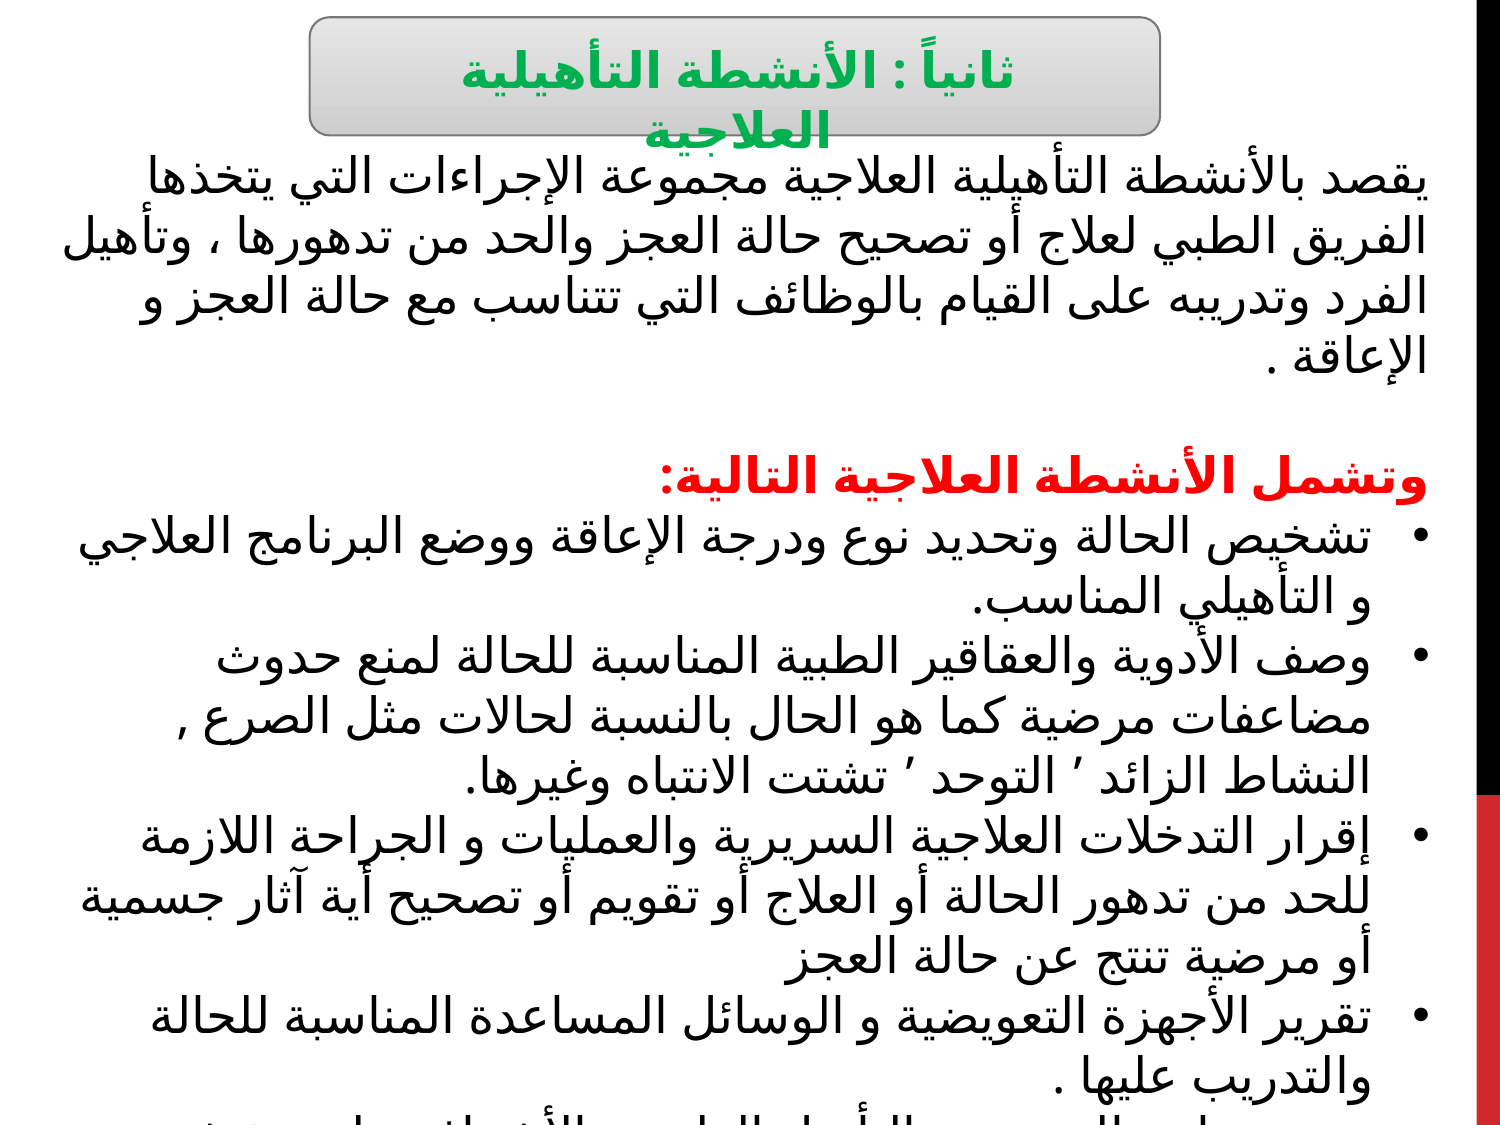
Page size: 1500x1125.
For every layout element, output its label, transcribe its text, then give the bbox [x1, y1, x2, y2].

text_box يقصد بالأنشطة التأهيلية العلاجية مجموعة الإجراءات التي يتخذها الفريق الطبي لعلاج أو تصحيح حالة العجز والحد من تدهورها ، وتأهيل الفرد وتدريبه على القيام بالوظائف التي تتناسب مع حالة العجز و الإعاقة . وتشمل الأنشطة العلاجية التالية: تشخيص الحالة وتحديد نوع ودرجة الإعاقة ووضع البرنامج العلاجي و التأهيلي المناسب. وصف الأدوية والعقاقير الطبية المناسبة للحالة لمنع حدوث مضاعفات مرضية كما هو الحال بالنسبة لحالات مثل الصرع , النشاط الزائد ’ التوحد ’ تشتت الانتباه وغيرها. إقرار التدخلات العلاجية السريرية والعمليات و الجراحة اللازمة للحد من تدهور الحالة أو العلاج أو تقويم أو تصحيح أية آثار جسمية أو مرضية تنتج عن حالة العجز تقرير الأجهزة التعويضية و الوسائل المساعدة المناسبة للحالة والتدريب عليها . وضع برنامج التدريب و التأهيل الطبي و الأشراف على تنفيذه من جانب المختصين في خدمات الطبية المساندة . [38, 136, 1445, 1125]
text_box ثانياً : الأنشطة التأهيلية العلاجية [354, 30, 1122, 166]
text_box [308, 16, 1162, 136]
